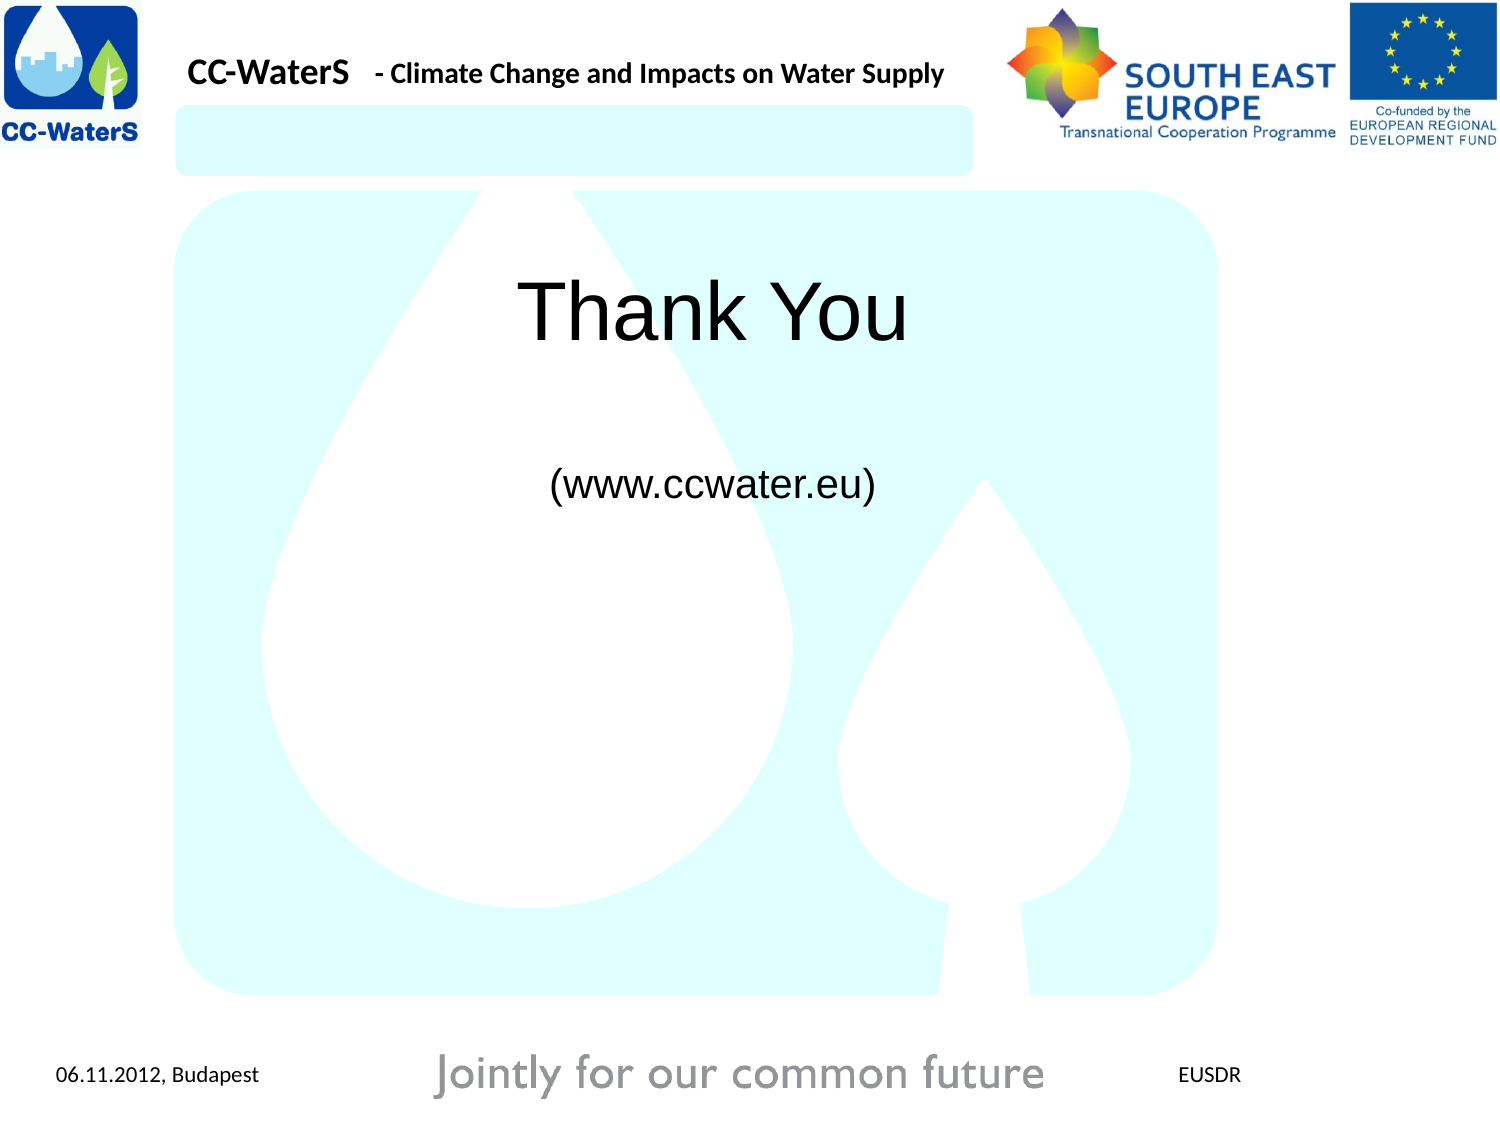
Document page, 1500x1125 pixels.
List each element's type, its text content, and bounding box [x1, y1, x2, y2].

picture [1007, 8, 1336, 141]
picture [1347, 0, 1500, 148]
picture [0, 0, 141, 149]
picture [433, 1054, 1043, 1099]
text_box Thank You (www.ccwater.eu) [501, 249, 925, 515]
